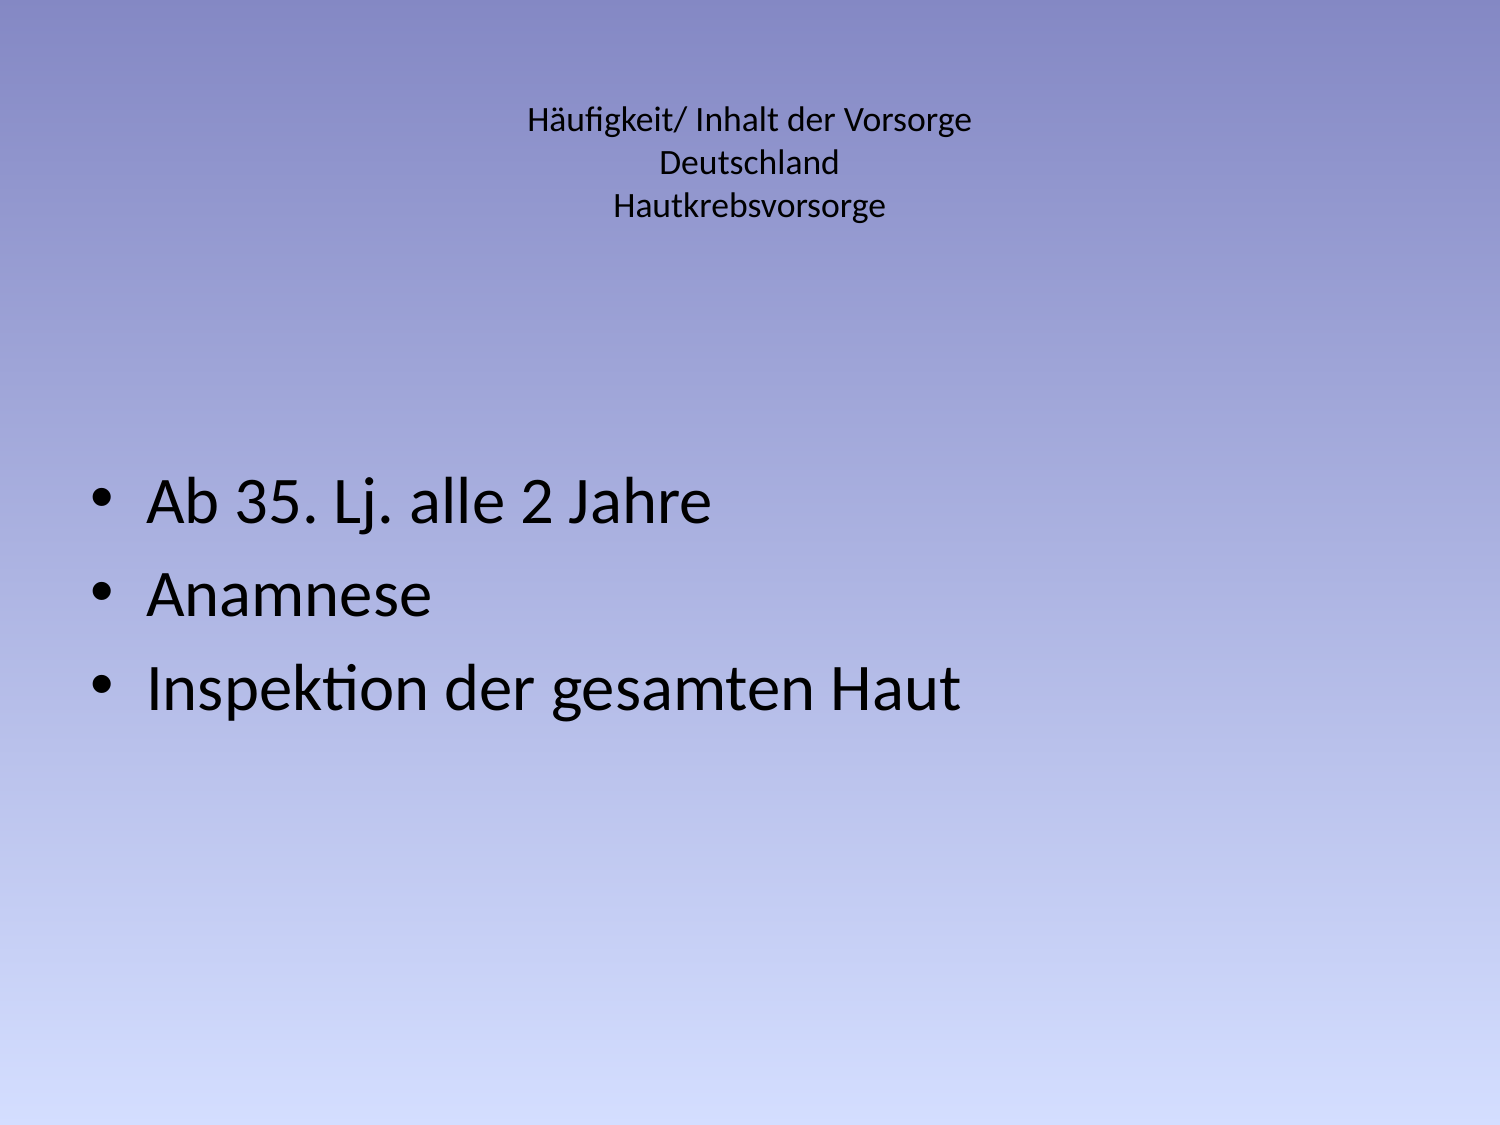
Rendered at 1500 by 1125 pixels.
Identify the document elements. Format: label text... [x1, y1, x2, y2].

title Häufigkeit/ Inhalt der Vorsorge Deutschland Hautkrebsvorsorge [75, 45, 1425, 233]
list Ab 35. Lj. alle 2 Jahre Anamnese Inspektion der gesamten Haut [75, 262, 1425, 1005]
